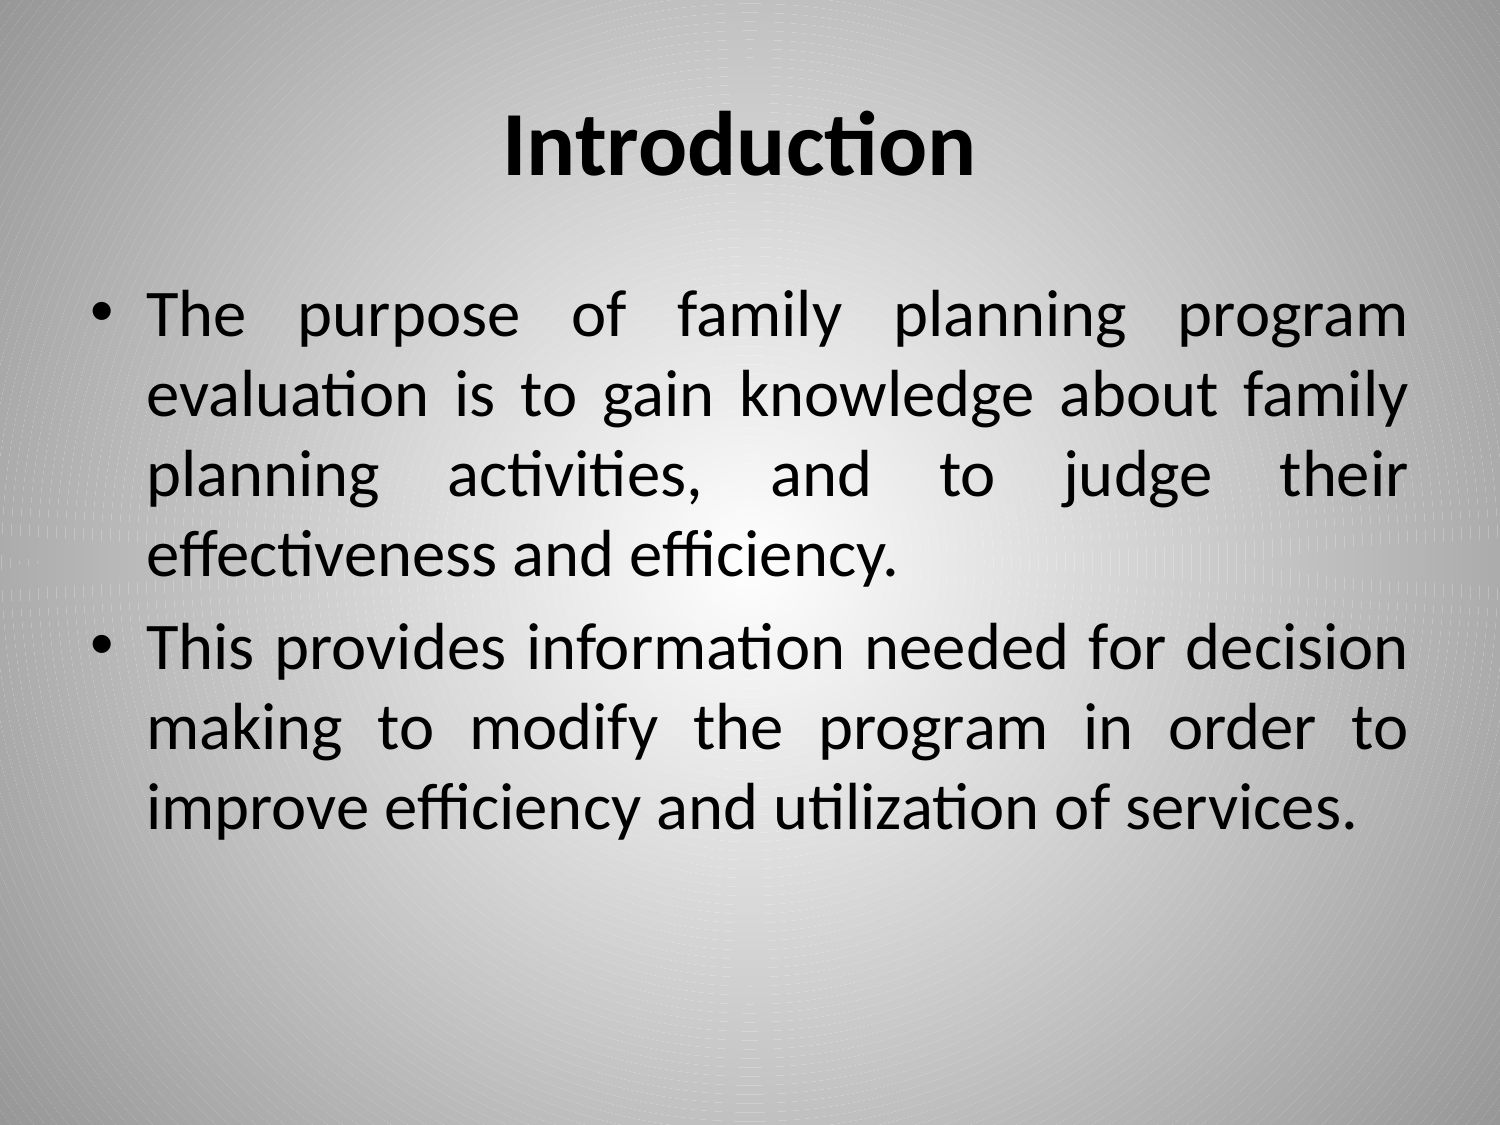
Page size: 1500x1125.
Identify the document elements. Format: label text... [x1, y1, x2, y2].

title Introduction [75, 45, 1425, 233]
list The purpose of family planning program evaluation is to gain knowledge about family planning activities, and to judge their effectiveness and efficiency. This provides information needed for decision making to modify the program in order to improve efficiency and utilization of services. [75, 262, 1425, 1005]
